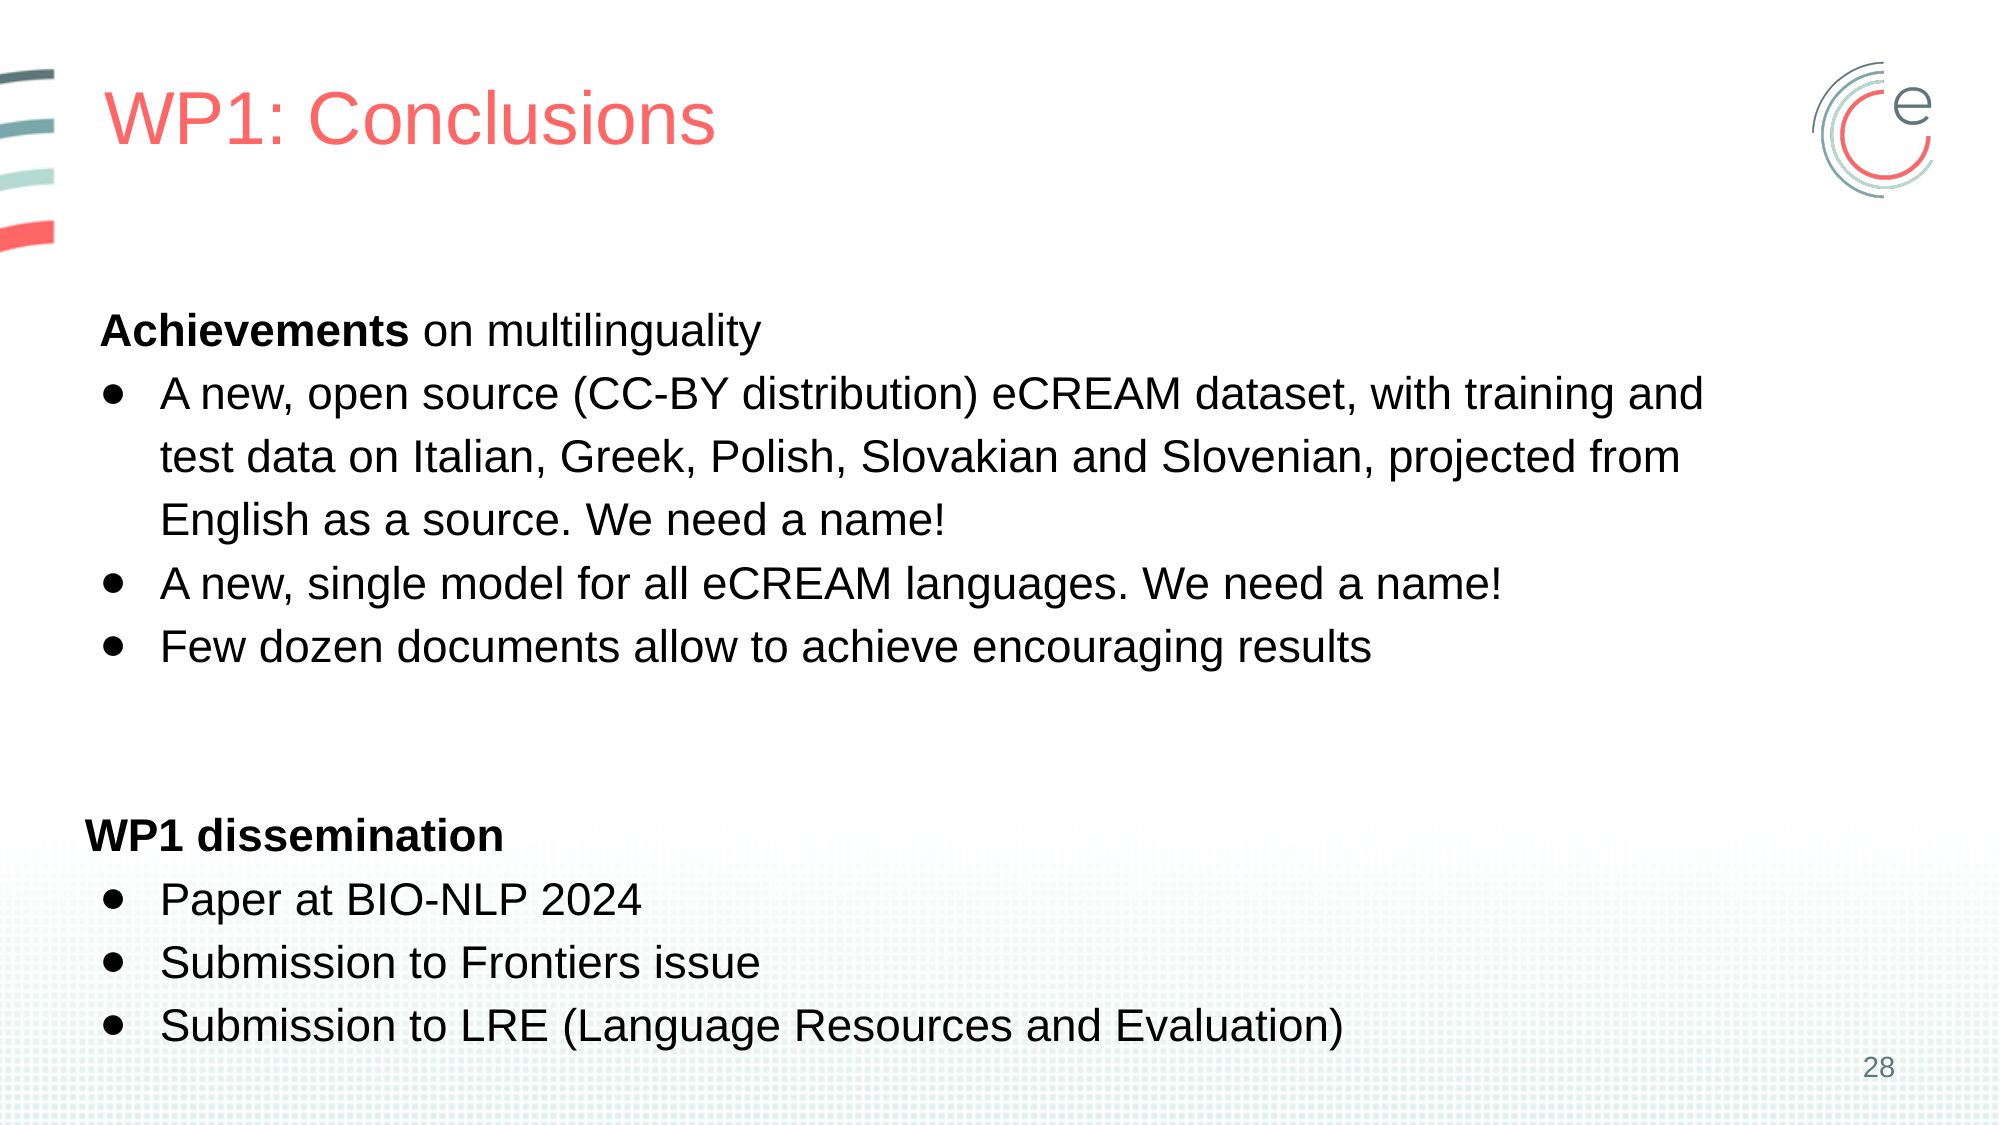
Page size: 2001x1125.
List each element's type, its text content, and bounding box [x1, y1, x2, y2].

text_box Achievements on multilinguality A new, open source (CC-BY distribution) eCREAM dataset, with training and test data on Italian, Greek, Polish, Slovakian and Slovenian, projected from English as a source. We need a name! A new, single model for all eCREAM languages. We need a name! Few dozen documents allow to achieve encouraging results WP1 dissemination Paper at BIO-NLP 2024 Submission to Frontiers issue Submission to LRE (Language Resources and Evaluation) [69, 277, 1760, 1066]
picture [0, 0, 2001, 1125]
title WP1: Conclusions [89, 72, 1779, 210]
